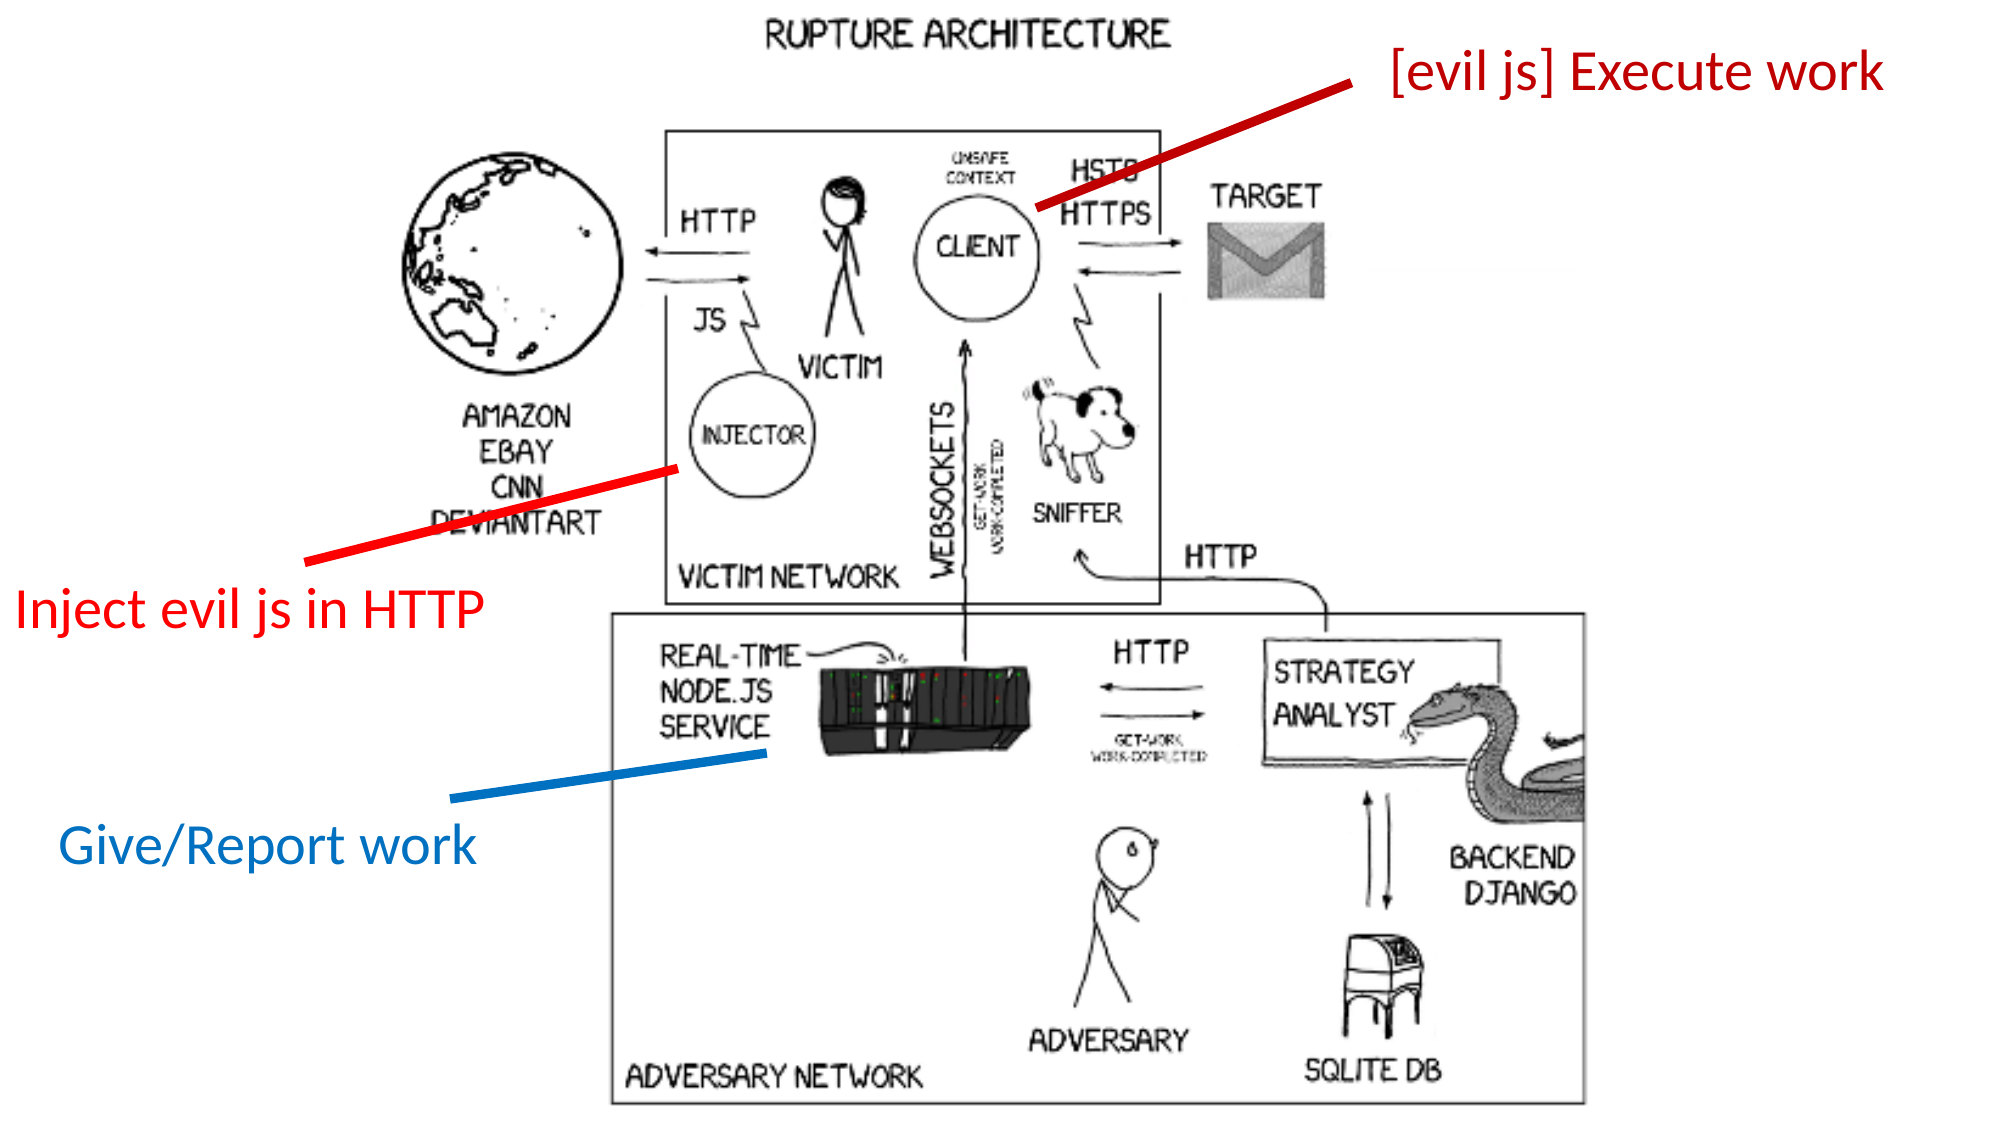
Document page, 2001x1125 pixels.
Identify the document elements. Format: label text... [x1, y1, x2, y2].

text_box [449, 752, 767, 799]
text_box Inject evil js in HTTP [0, 562, 354, 648]
text_box Give/Report work [43, 798, 354, 884]
picture [354, 0, 1622, 1125]
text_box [304, 468, 678, 563]
text_box [evil js] Execute work [1621, 24, 2000, 110]
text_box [1036, 82, 1352, 209]
